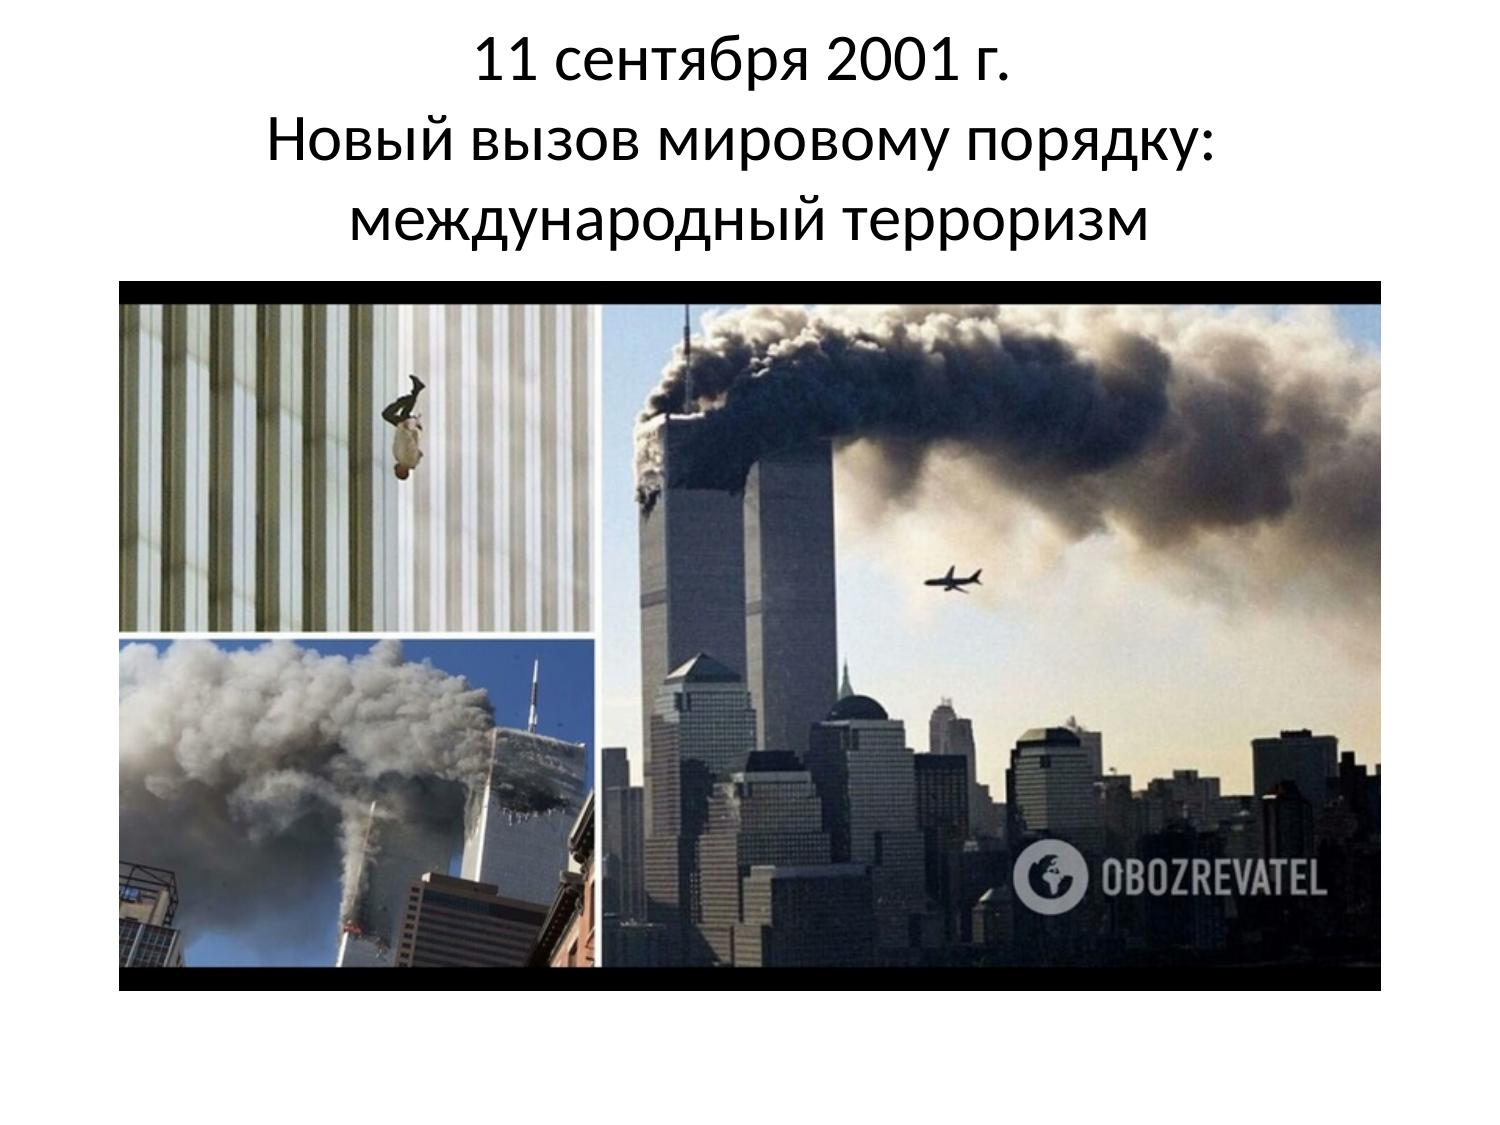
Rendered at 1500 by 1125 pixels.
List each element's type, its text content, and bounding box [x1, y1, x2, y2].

text_box 11 сентября 2001 г. Новый вызов мировому порядку: международный терроризм [75, 0, 1425, 268]
picture [119, 281, 1381, 991]
